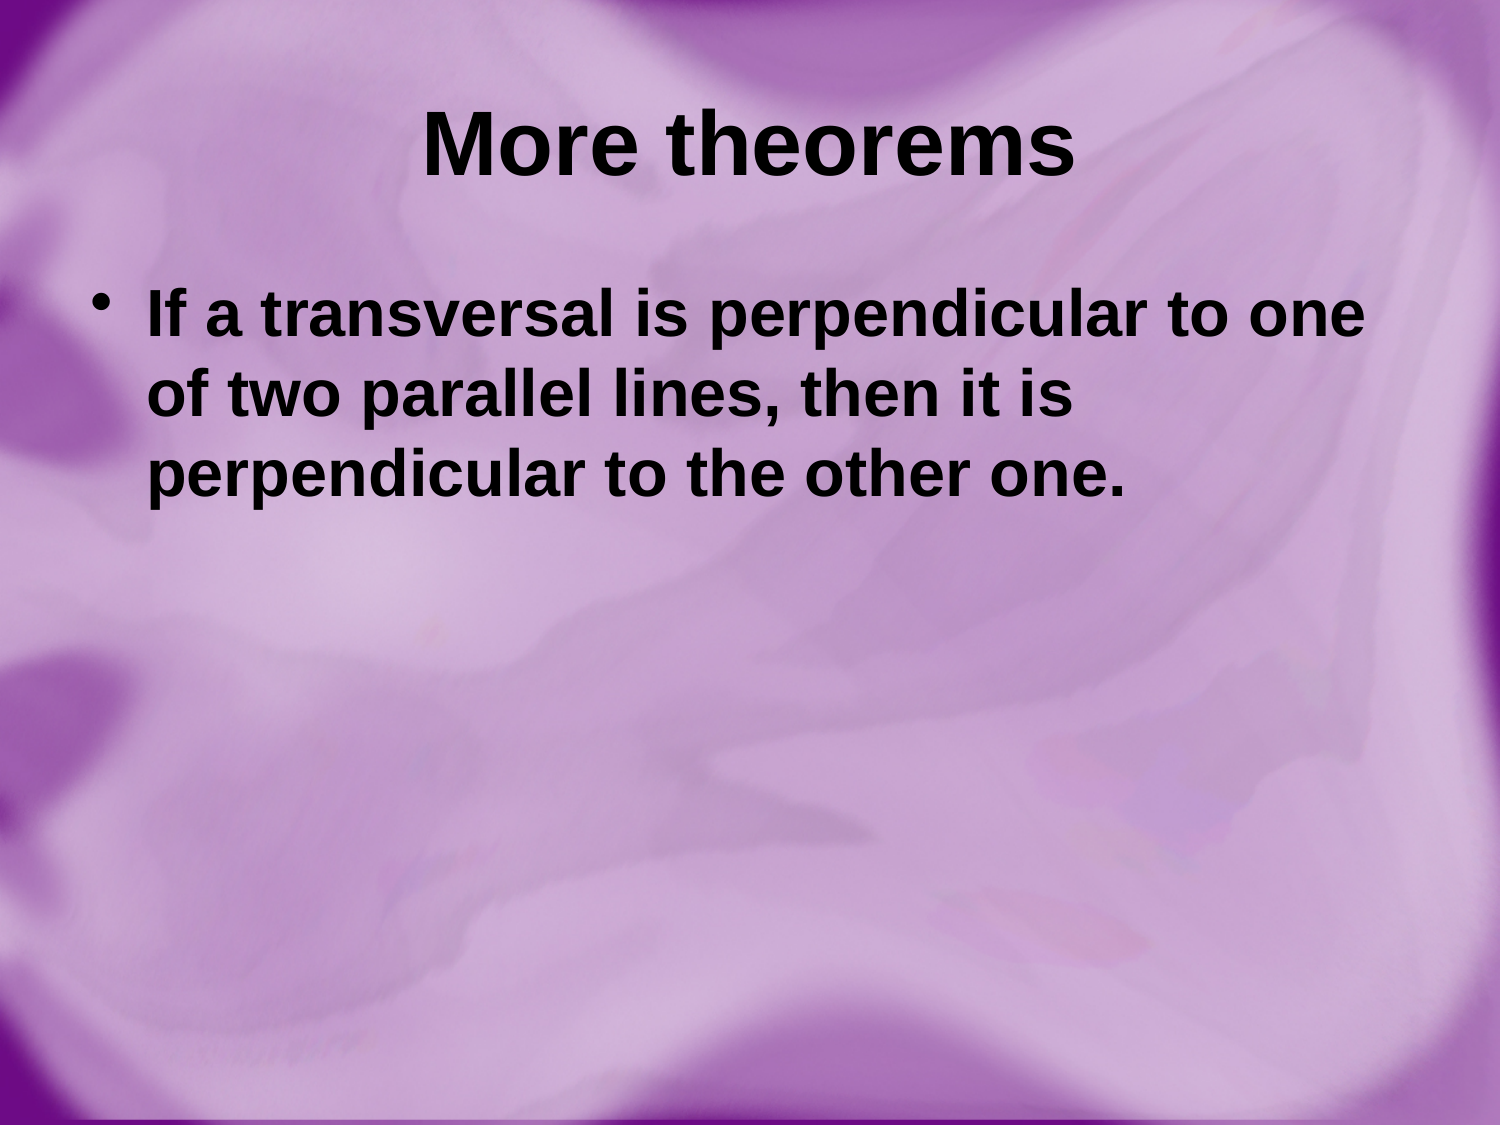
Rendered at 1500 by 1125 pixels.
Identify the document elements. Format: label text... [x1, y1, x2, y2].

title More theorems [74, 44, 1426, 233]
picture [0, 0, 1500, 1125]
list If a transversal is perpendicular to one of two parallel lines, then it is perpendicular to the other one. [74, 262, 1426, 1006]
